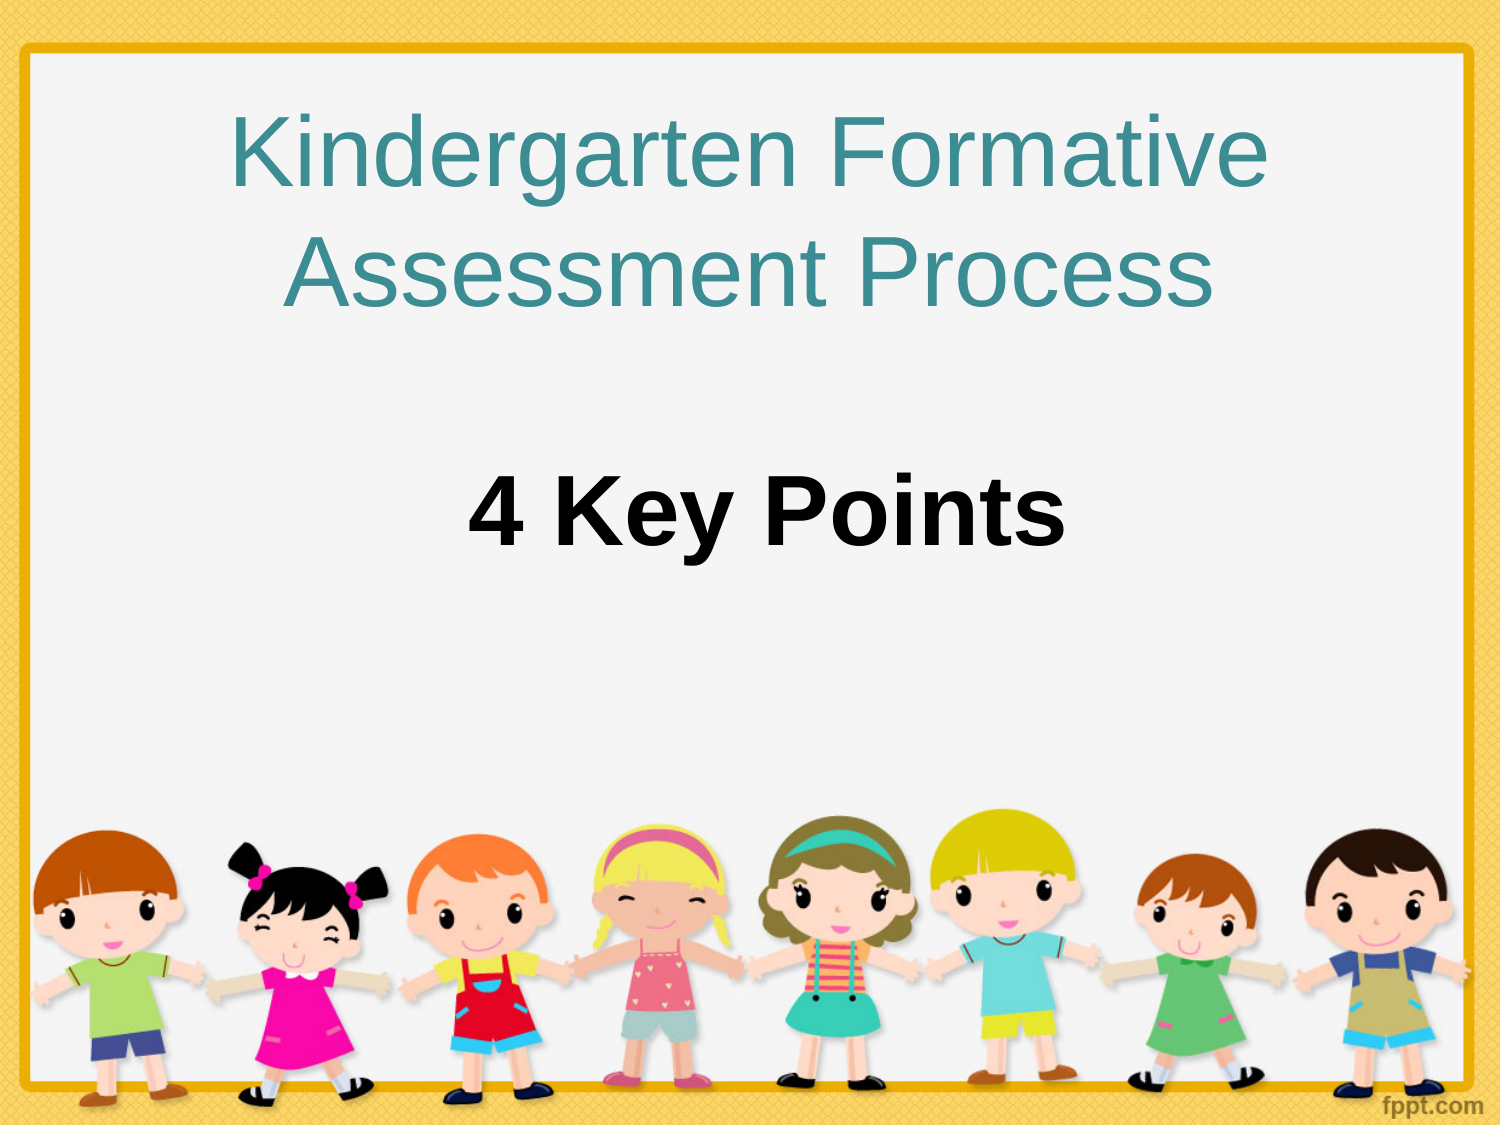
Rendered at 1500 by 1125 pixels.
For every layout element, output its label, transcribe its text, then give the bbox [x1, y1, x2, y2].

list 4 Key Points [437, 437, 1100, 625]
picture [0, 0, 1500, 1125]
title Kindergarten Formative Assessment Process [75, 112, 1425, 300]
